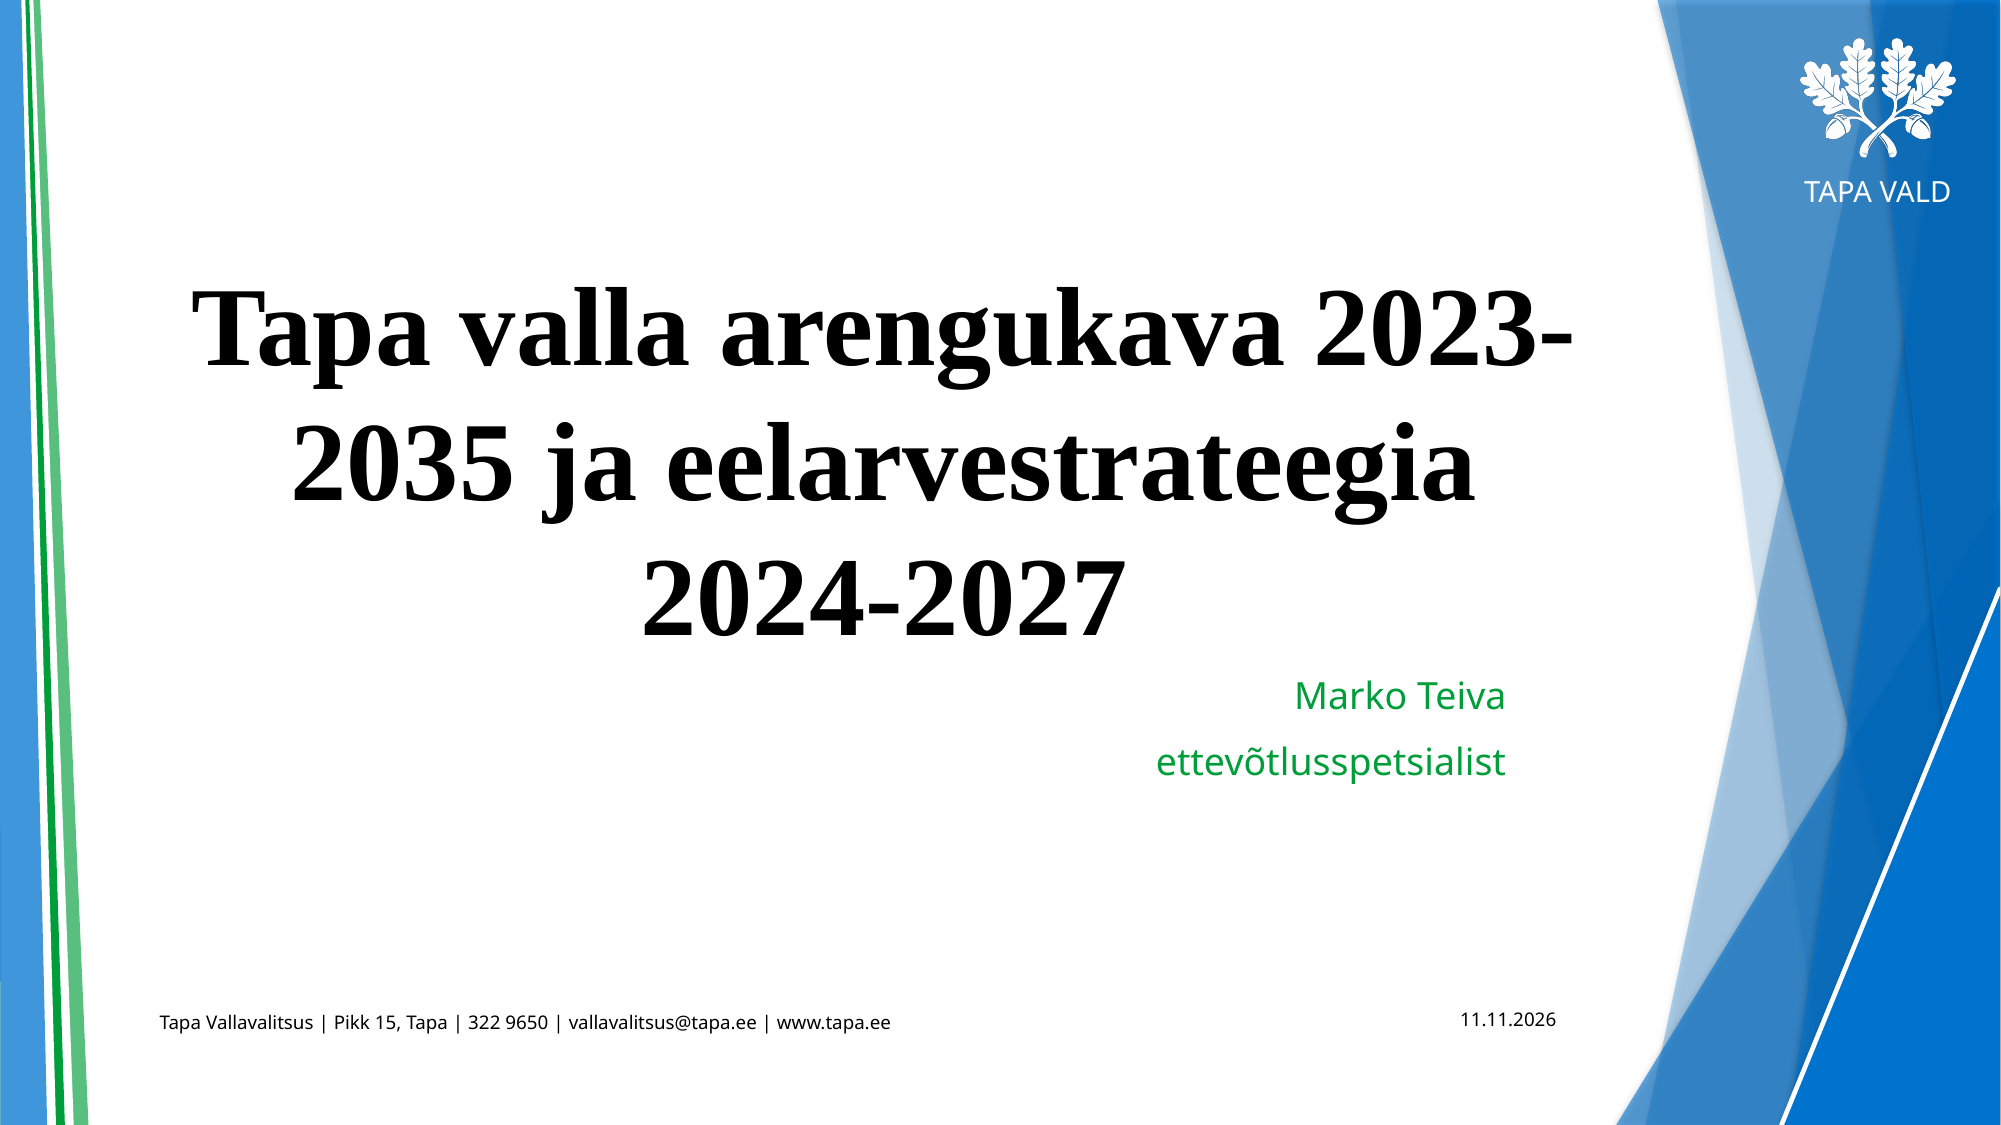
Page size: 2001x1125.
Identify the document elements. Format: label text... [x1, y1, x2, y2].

title Tapa valla arengukava 2023-2035 ja eelarvestrateegia 2024-2027 [136, 185, 1632, 711]
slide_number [1421, 990, 1572, 1051]
picture [1800, 38, 1956, 158]
subtitle Marko Teiva ettevõtlusspetsialist [247, 664, 1522, 845]
footer Tapa Vallavalitsus | Pikk 15, Tapa | 322 9650 | vallavalitsus@tapa.ee | www.tapa.ee [144, 992, 1396, 1053]
